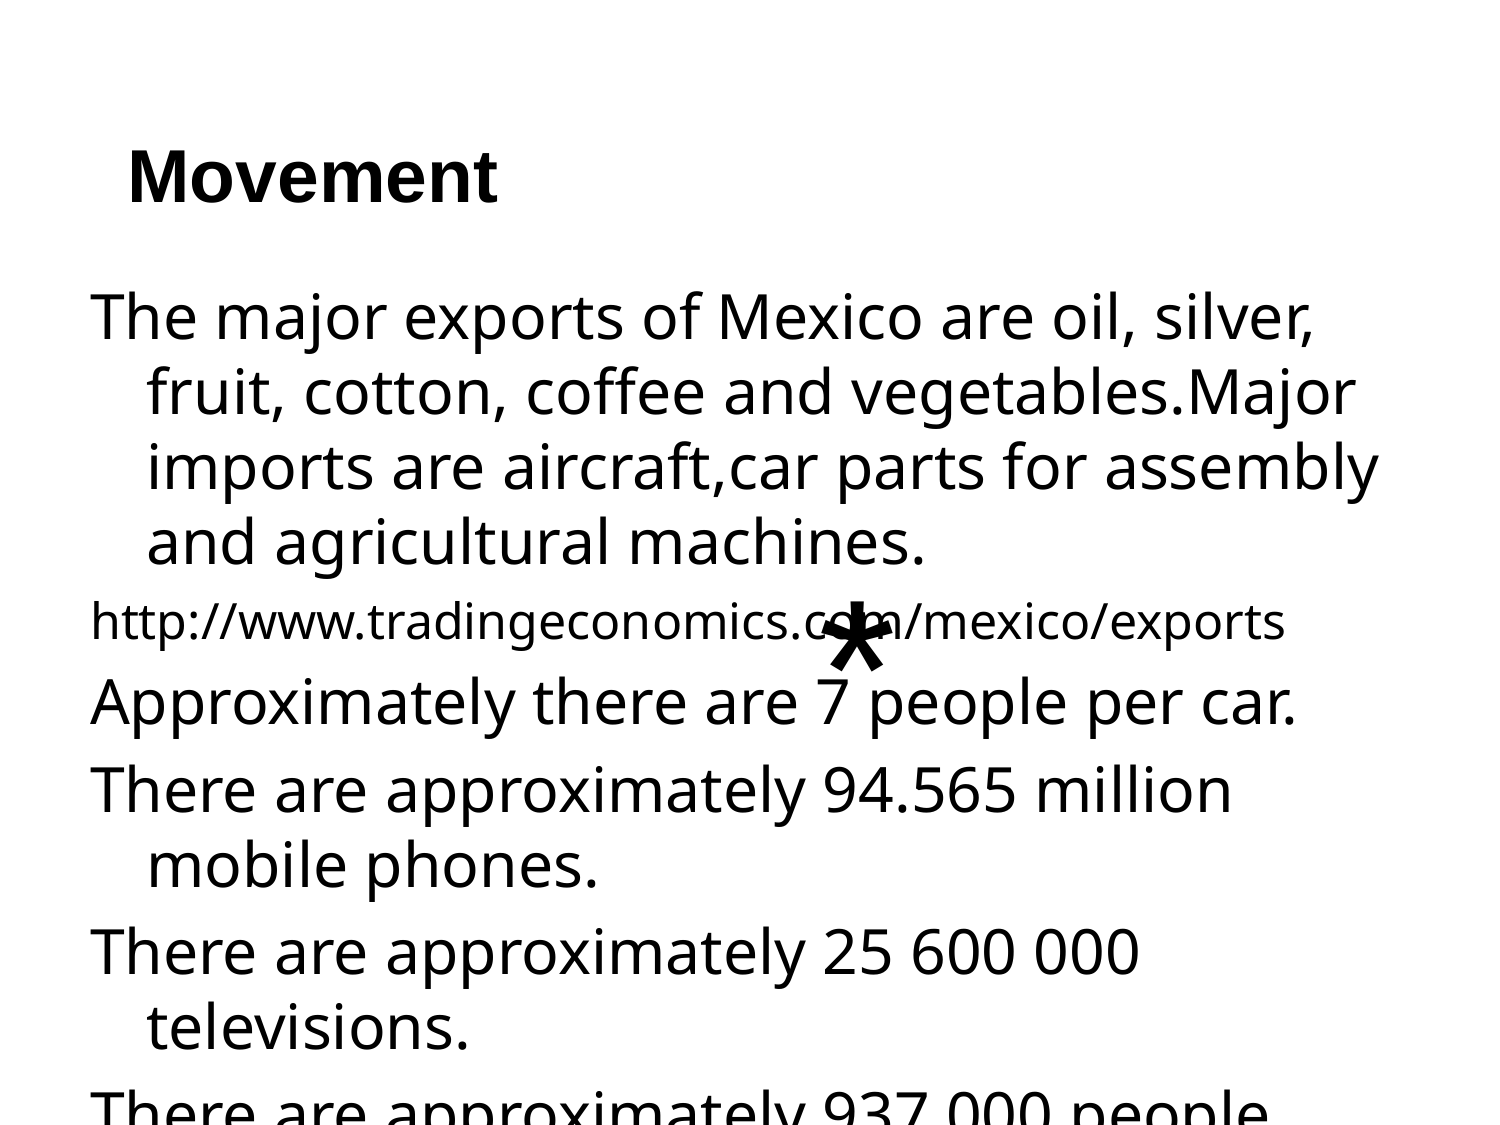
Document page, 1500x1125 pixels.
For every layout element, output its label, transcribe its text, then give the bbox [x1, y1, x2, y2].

list The major exports of Mexico are oil, silver, fruit, cotton, coffee and vegetables.Major imports are aircraft,car parts for assembly and agricultural machines. http://www.tradingeconomics.com/mexico/exports Approximately there are 7 people per car. There are approximately 94.565 million mobile phones. There are approximately 25 600 000 televisions. There are approximately 937 000 people with broadband access. *my info is from nationmasters.com [75, 262, 1425, 1125]
text_box * [803, 524, 1119, 795]
title Movement [75, 14, 1425, 233]
